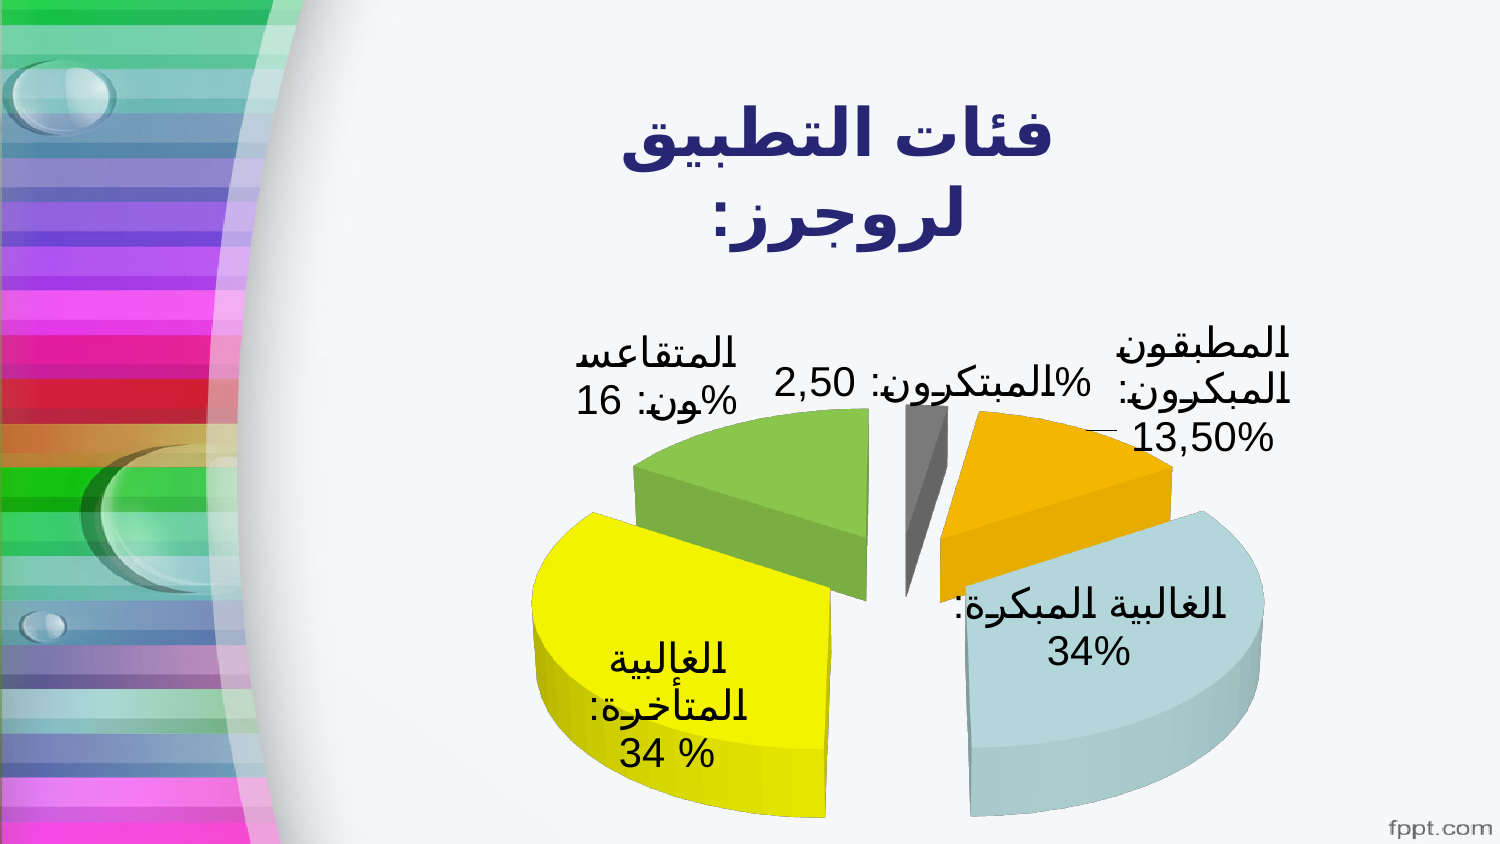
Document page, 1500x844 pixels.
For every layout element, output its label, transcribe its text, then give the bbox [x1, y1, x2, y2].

text_box فئات التطبيق لروجرز: [490, 82, 1188, 234]
picture [0, 0, 1500, 844]
chart [218, 235, 1416, 844]
